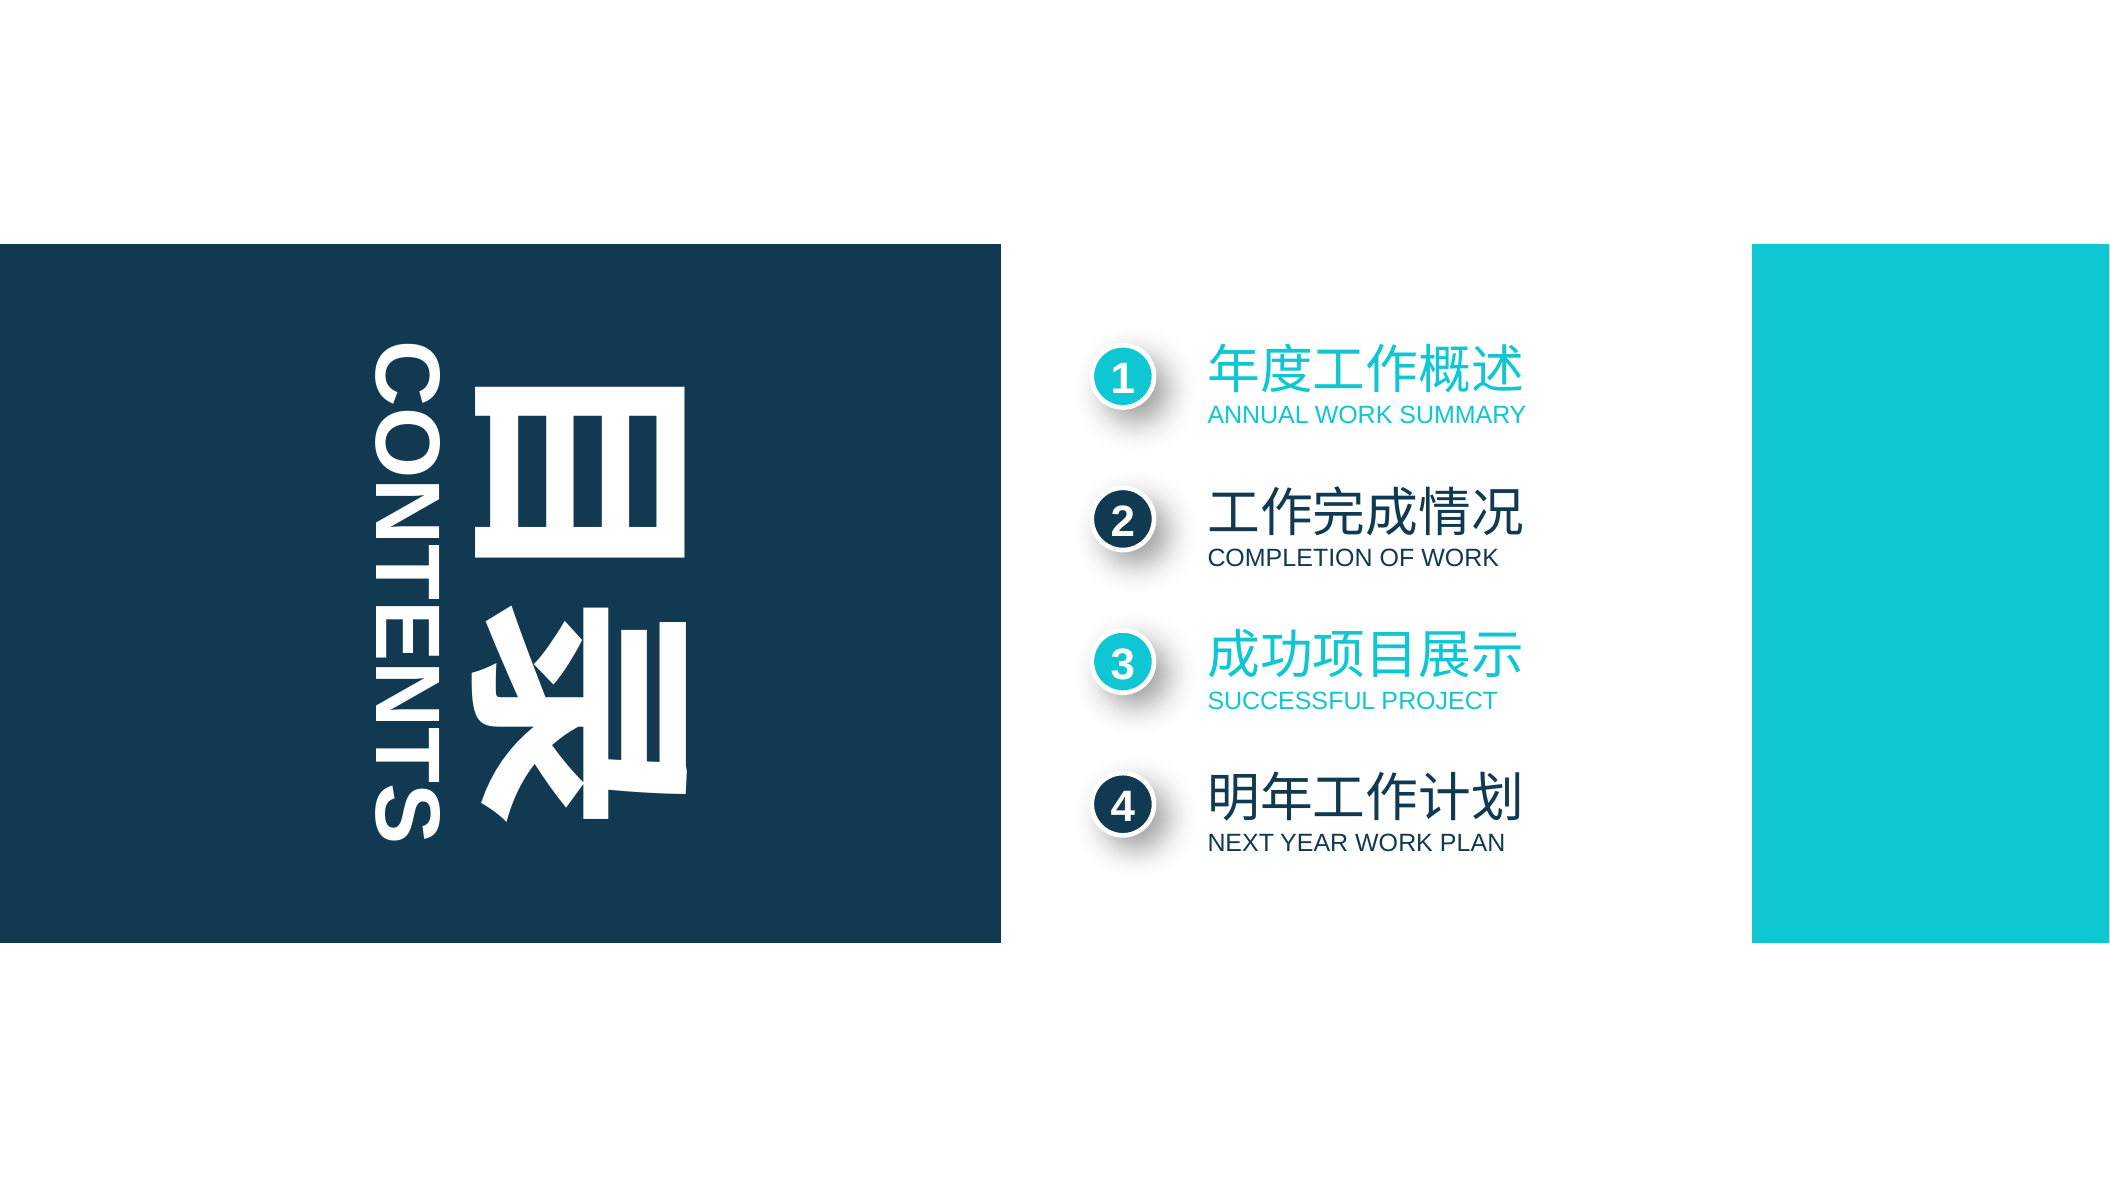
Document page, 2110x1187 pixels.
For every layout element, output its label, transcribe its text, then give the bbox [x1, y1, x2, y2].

text_box CONTENTS [358, 322, 469, 864]
text_box [1751, 243, 2110, 943]
text_box [0, 243, 1001, 943]
text_box 1 [1090, 344, 1156, 409]
text_box 4 [1090, 772, 1156, 837]
text_box 目录 [445, 281, 736, 905]
text_box 3 [1090, 629, 1156, 694]
text_box 2 [1090, 486, 1156, 552]
